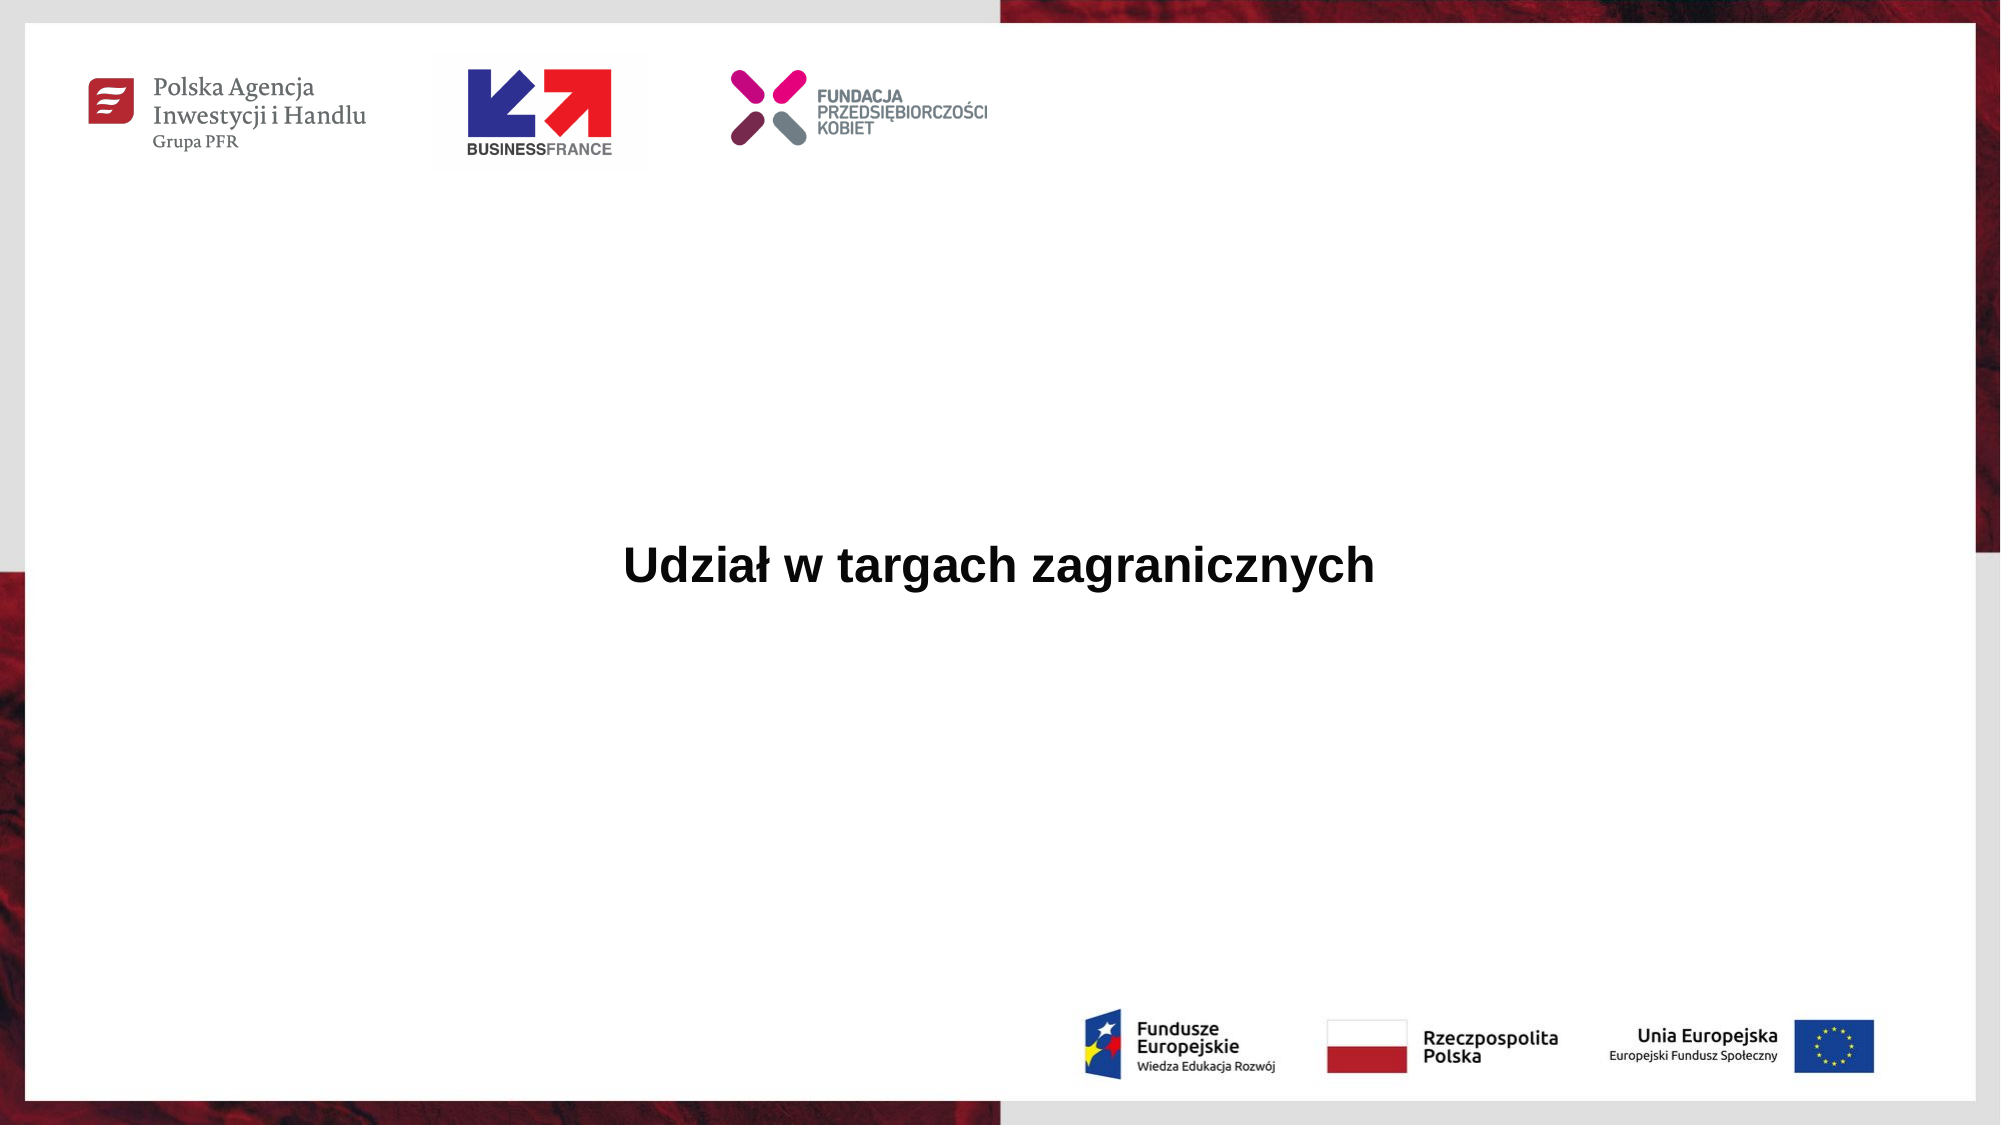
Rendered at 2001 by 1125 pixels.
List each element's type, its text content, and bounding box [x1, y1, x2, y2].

text_box Udział w targach zagranicznych [453, 528, 1547, 597]
picture [0, 0, 2001, 1125]
